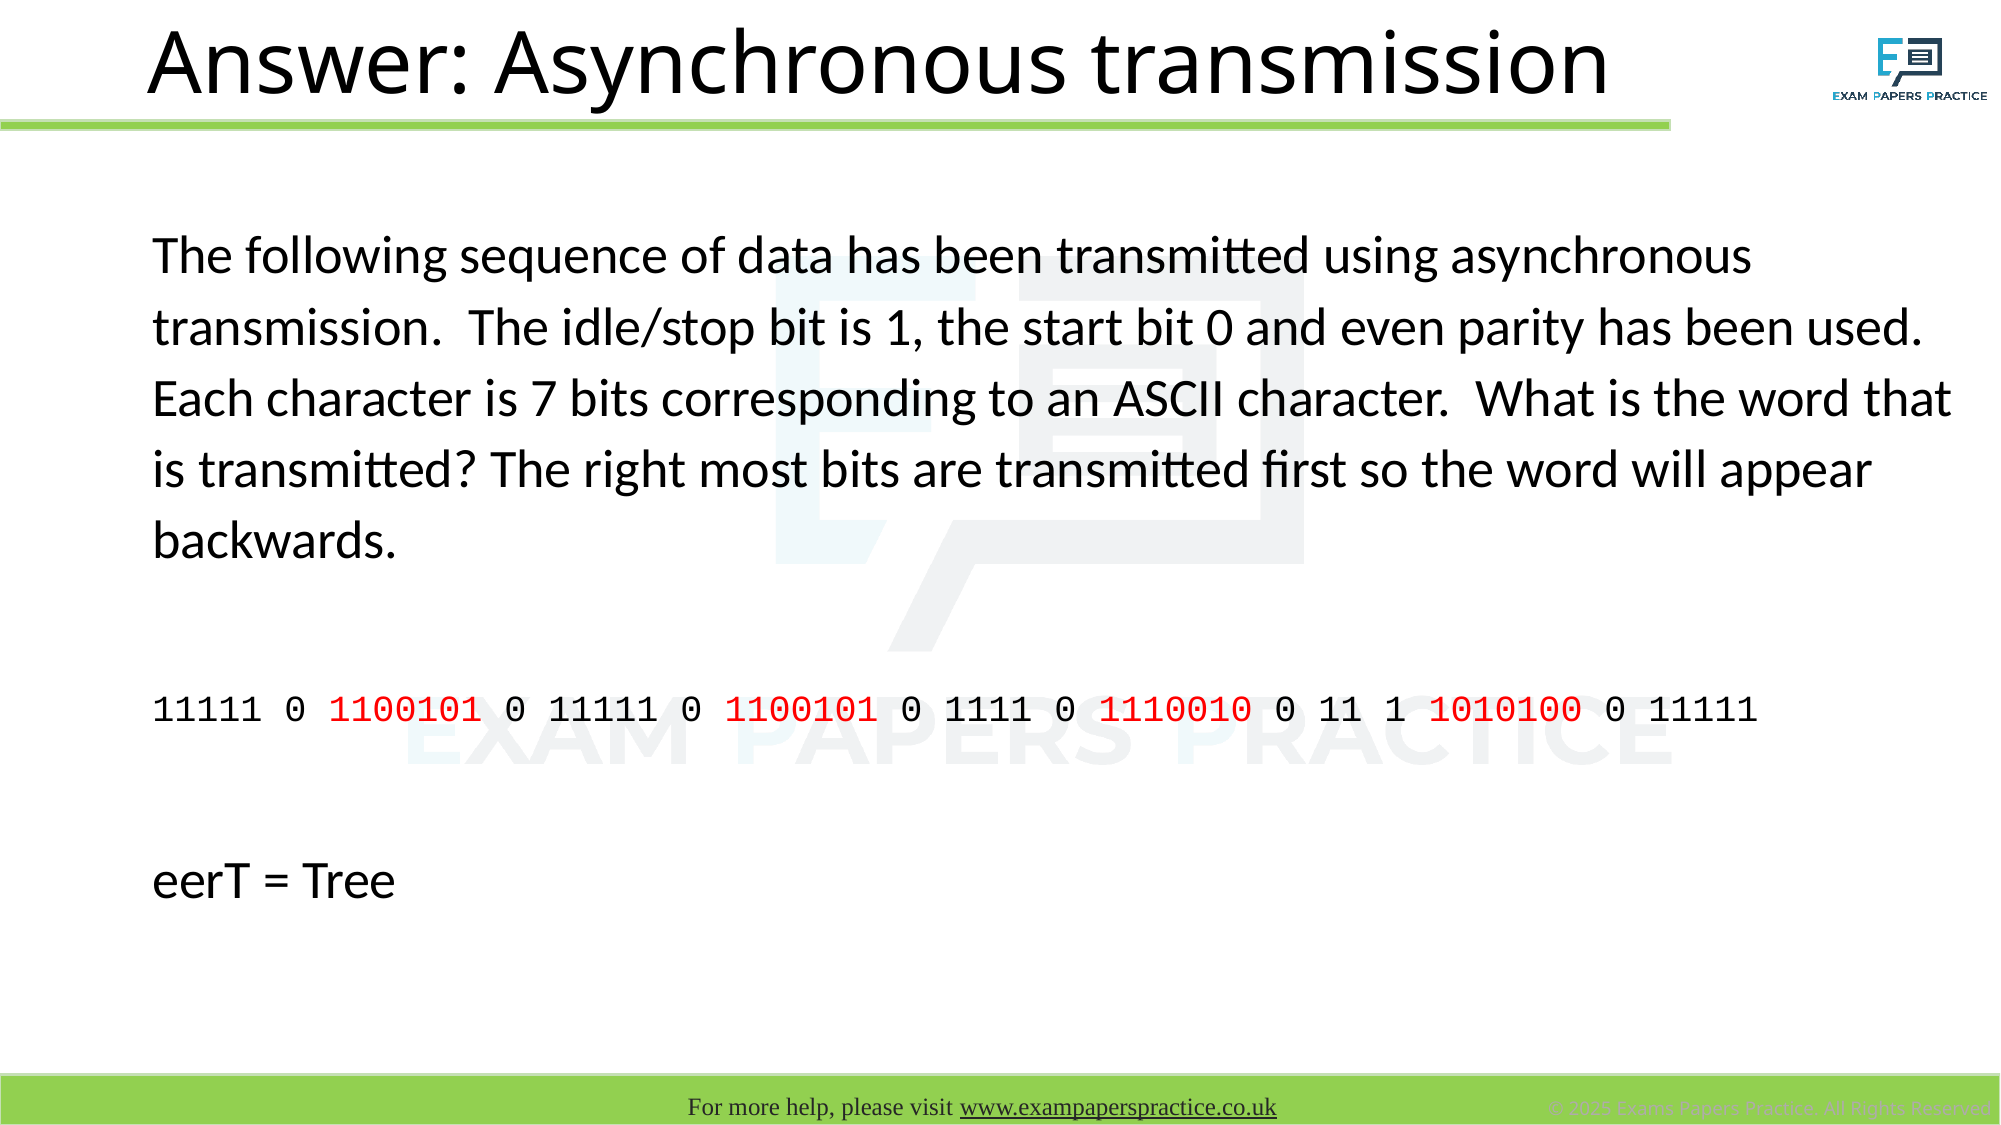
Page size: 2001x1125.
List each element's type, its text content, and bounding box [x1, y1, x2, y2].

list The following sequence of data has been transmitted using asynchronous transmission. The idle/stop bit is 1, the start bit 0 and even parity has been used. Each character is 7 bits corresponding to an ASCII character. What is the word that is transmitted? The right most bits are transmitted first so the word will appear backwards. 11111 0 1100101 0 11111 0 1100101 0 1111 0 1110010 0 11 1 1010100 0 11111 eerT = Tree [137, 205, 1984, 920]
title Answer: Asynchronous transmission [132, 11, 1858, 121]
